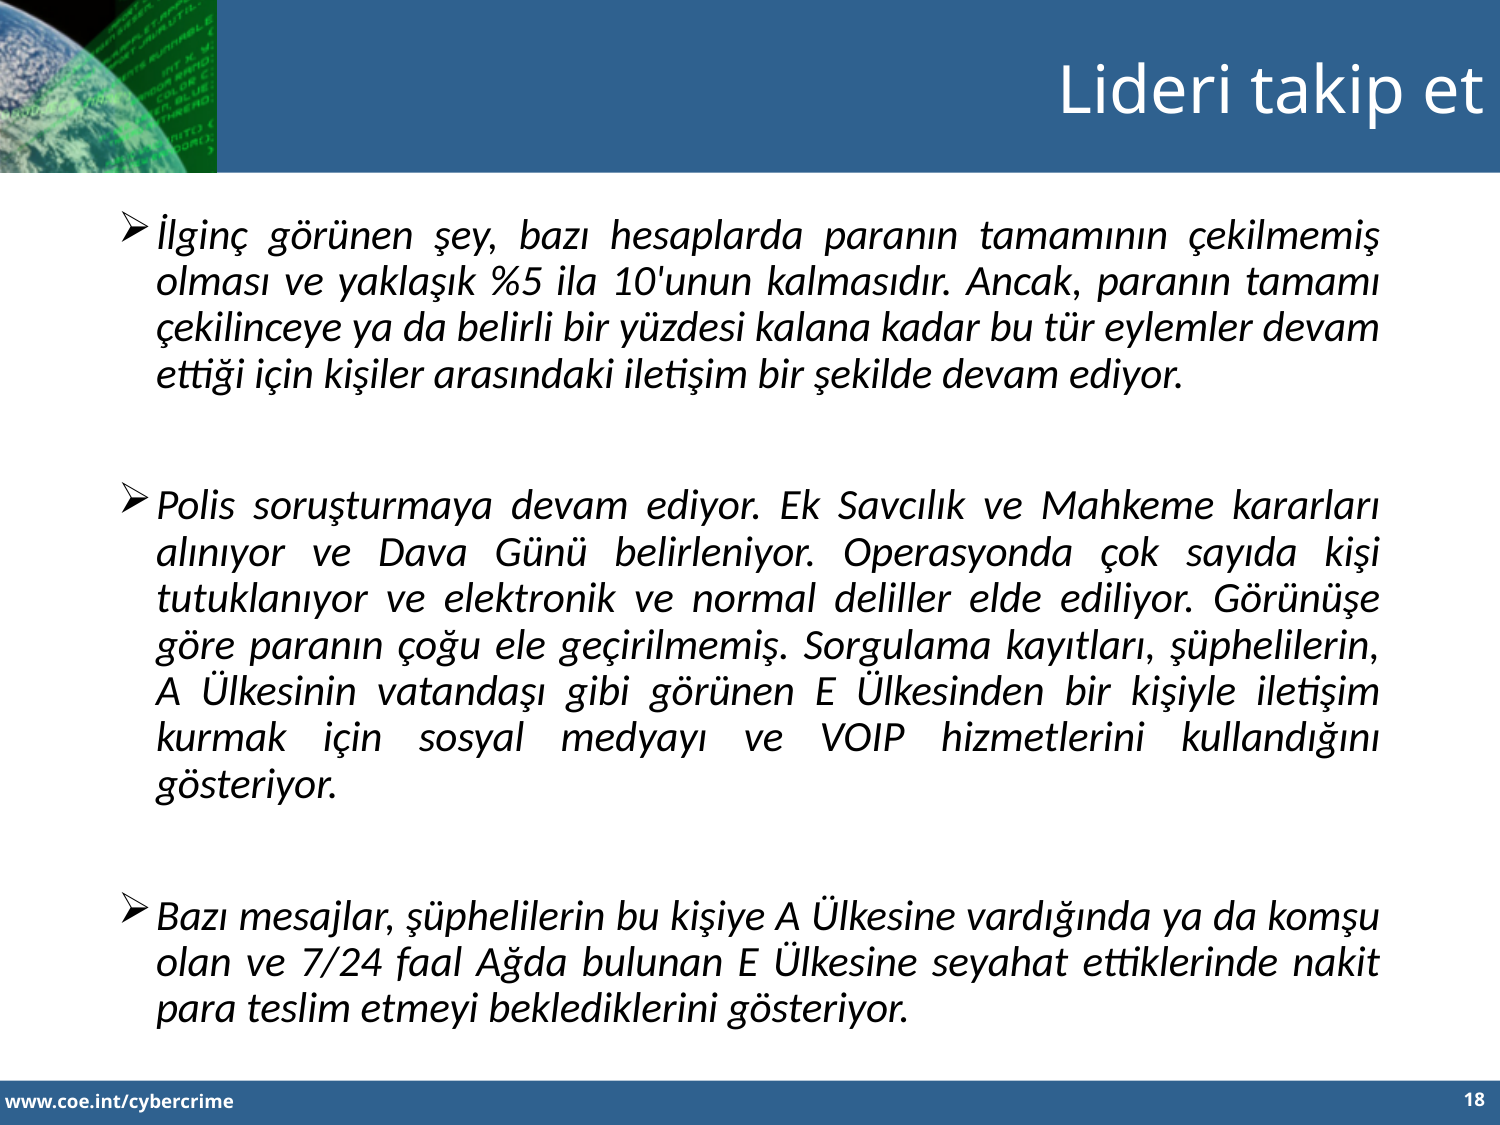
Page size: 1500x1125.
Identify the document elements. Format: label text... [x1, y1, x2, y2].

text_box Lideri takip et [373, 10, 1500, 163]
slide_number 18 [1162, 1080, 1500, 1125]
list İlginç görünen şey, bazı hesaplarda paranın tamamının çekilmemiş olması ve yaklaşık %5 ila 10'unun kalmasıdır. Ancak, paranın tamamı çekilinceye ya da belirli bir yüzdesi kalana kadar bu tür eylemler devam ettiği için kişiler arasındaki iletişim bir şekilde devam ediyor. Polis soruşturmaya devam ediyor. Ek Savcılık ve Mahkeme kararları alınıyor ve Dava Günü belirleniyor. Operasyonda çok sayıda kişi tutuklanıyor ve elektronik ve normal deliller elde ediliyor. Görünüşe göre paranın çoğu ele geçirilmemiş. Sorgulama kayıtları, şüphelilerin, A Ülkesinin vatandaşı gibi görünen E Ülkesinden bir kişiyle iletişim kurmak için sosyal medyayı ve VOIP hizmetlerini kullandığını gösteriyor. Bazı mesajlar, şüphelilerin bu kişiye A Ülkesine vardığında ya da komşu olan ve 7/24 faal Ağda bulunan E Ülkesine seyahat ettiklerinde nakit para teslim etmeyi beklediklerini gösteriyor. [103, 204, 1397, 1050]
picture [0, 1, 217, 173]
